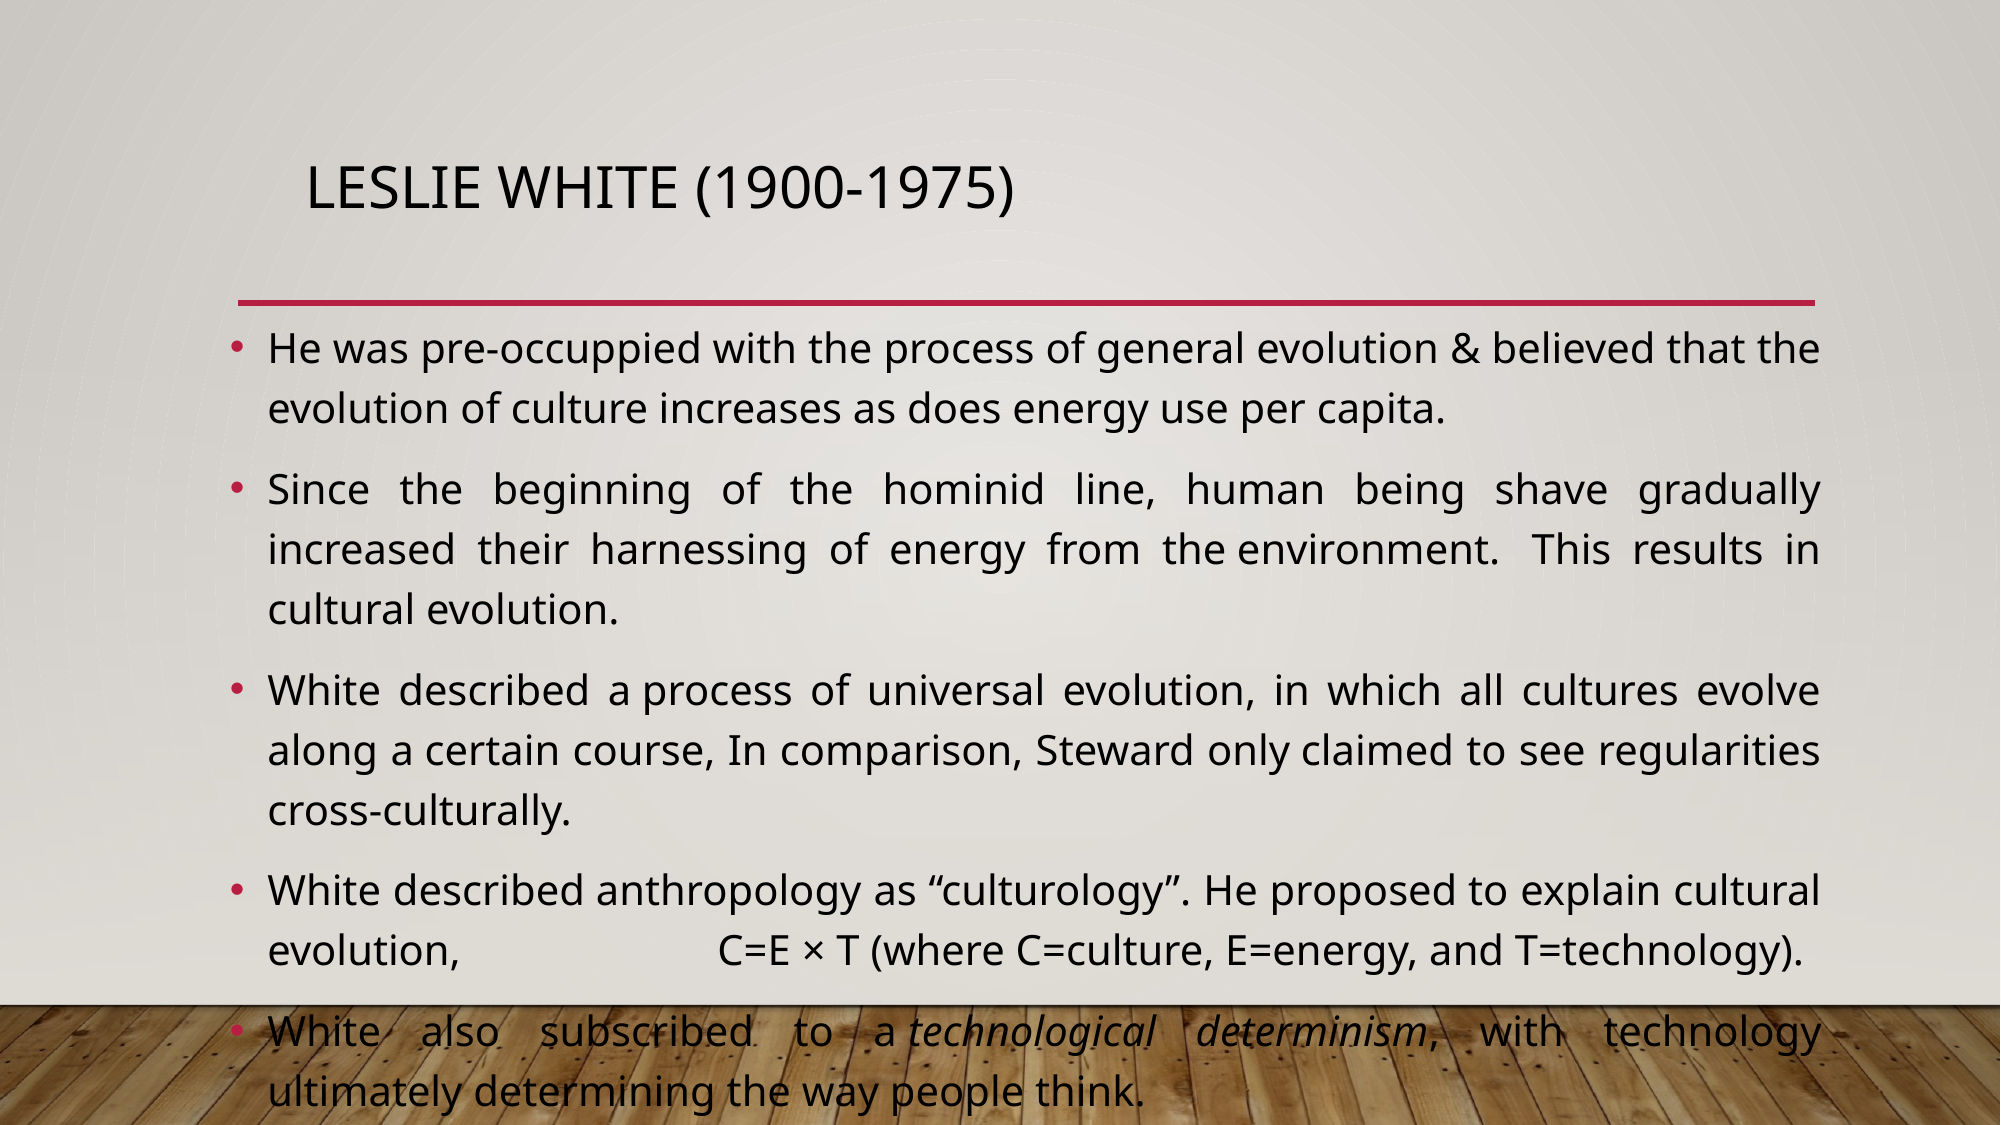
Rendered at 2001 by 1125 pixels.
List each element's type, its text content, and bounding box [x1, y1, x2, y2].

picture [0, 1005, 2000, 1125]
list He was pre-occuppied with the process of general evolution & believed that the evolution of culture increases as does energy use per capita. Since the beginning of the hominid line, human being shave gradually increased their harnessing of energy from the environment. This results in cultural evolution. White described a process of universal evolution, in which all cultures evolve along a certain course, In comparison, Steward only claimed to see regularities cross-culturally. White described anthropology as “culturology”. He proposed to explain cultural evolution, C=E × T (where C=culture, E=energy, and T=technology). White also subscribed to a technological determinism, with technology ultimately determining the way people think. [214, 304, 1837, 1082]
title Leslie White (1900-1975) [290, 150, 1866, 323]
